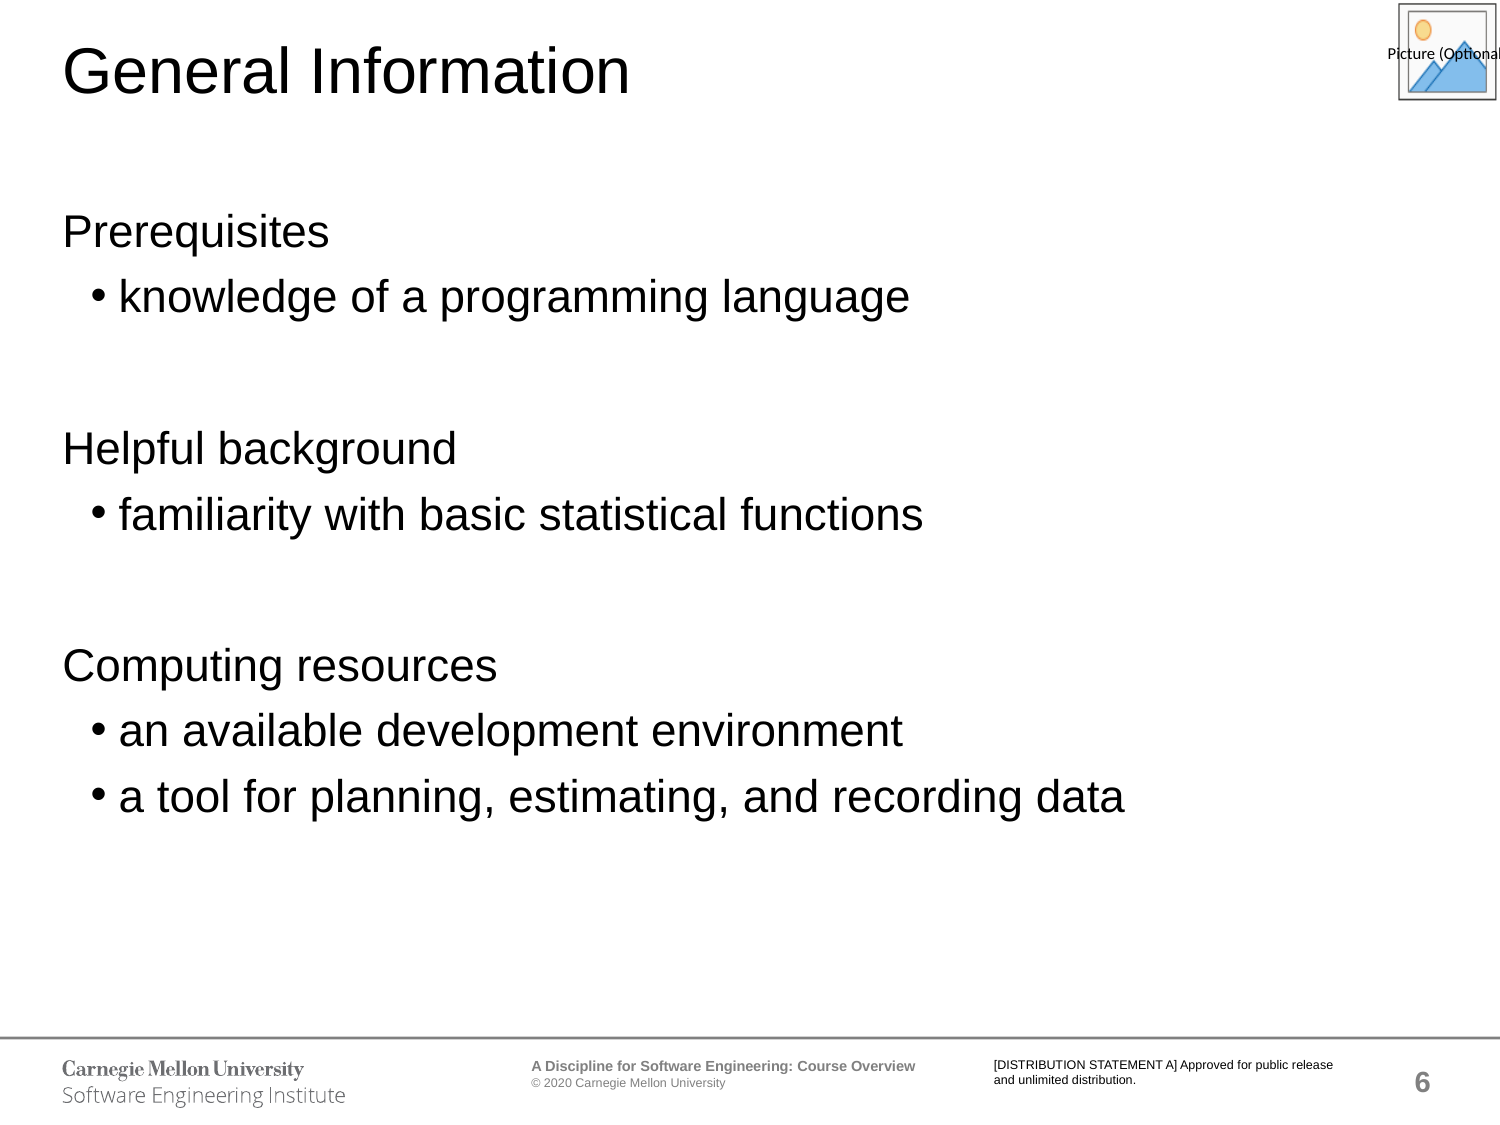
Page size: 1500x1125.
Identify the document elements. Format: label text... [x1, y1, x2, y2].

picture [1394, 0, 1500, 105]
title General Information [62, 37, 1338, 182]
list Prerequisites knowledge of a programming language Helpful background familiarity with basic statistical functions Computing resources an available development environment a tool for planning, estimating, and recording data [62, 201, 1431, 1000]
